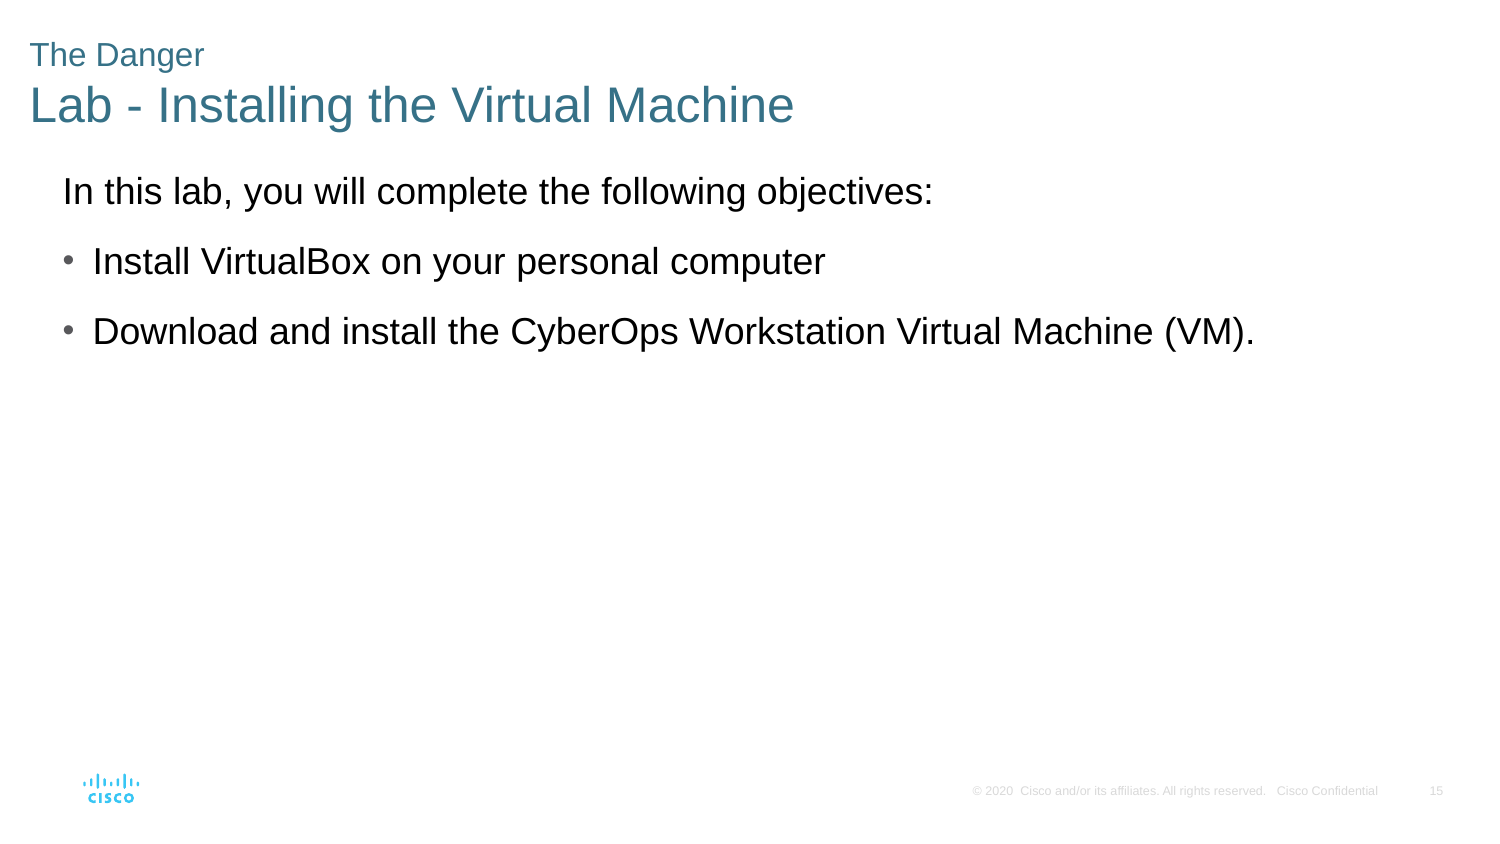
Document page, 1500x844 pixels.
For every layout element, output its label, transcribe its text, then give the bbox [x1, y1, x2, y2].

list In this lab, you will complete the following objectives: Install VirtualBox on your personal computer Download and install the CyberOps Workstation Virtual Machine (VM). [47, 159, 1500, 369]
title The Danger Lab - Installing the Virtual Machine [14, 6, 1406, 160]
